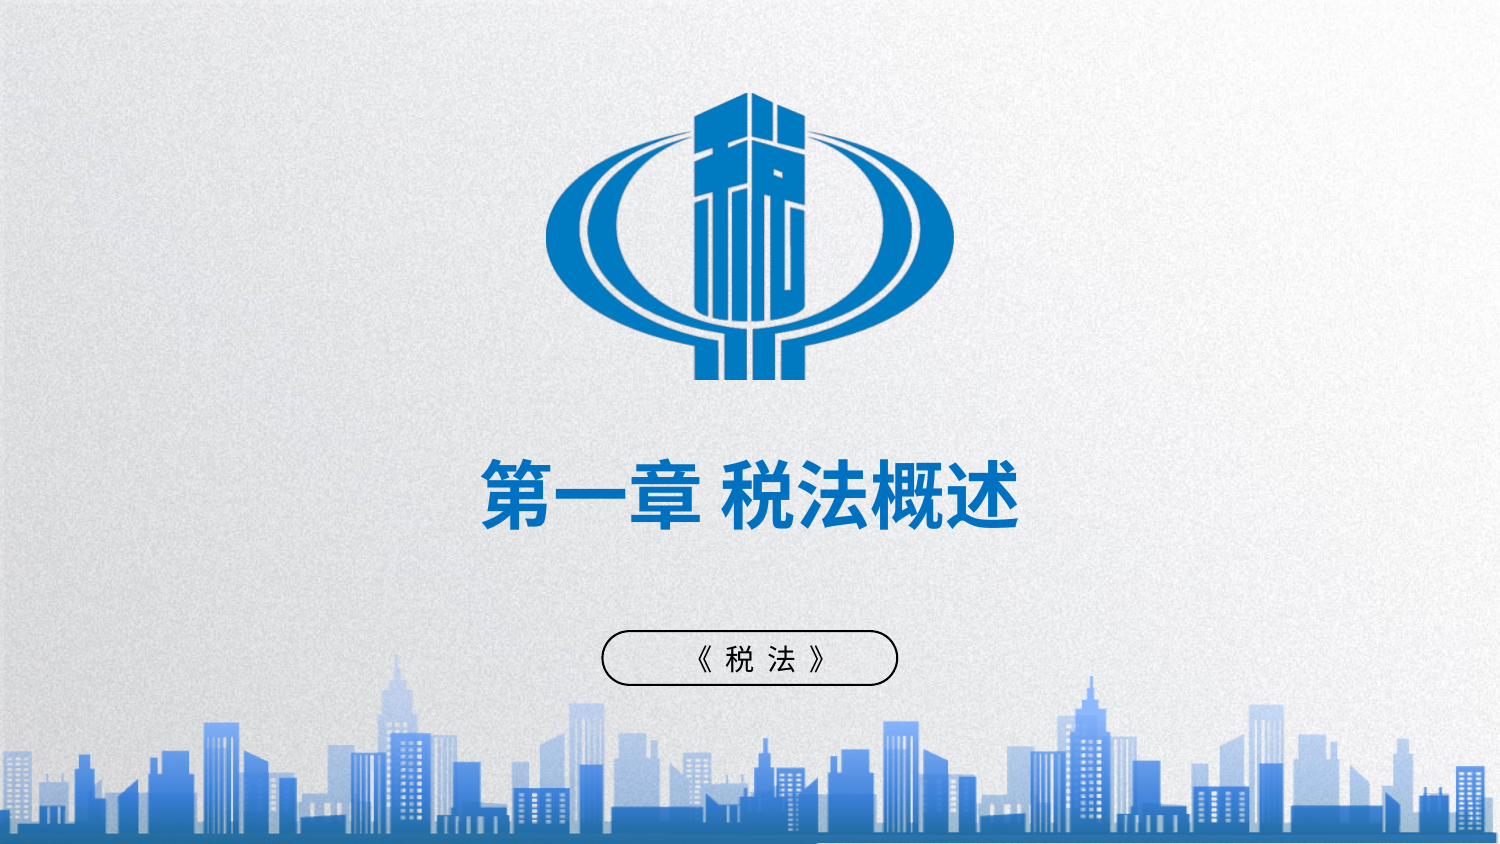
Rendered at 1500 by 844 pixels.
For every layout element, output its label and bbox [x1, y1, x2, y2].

text_box [602, 630, 898, 686]
picture [0, 0, 1500, 844]
